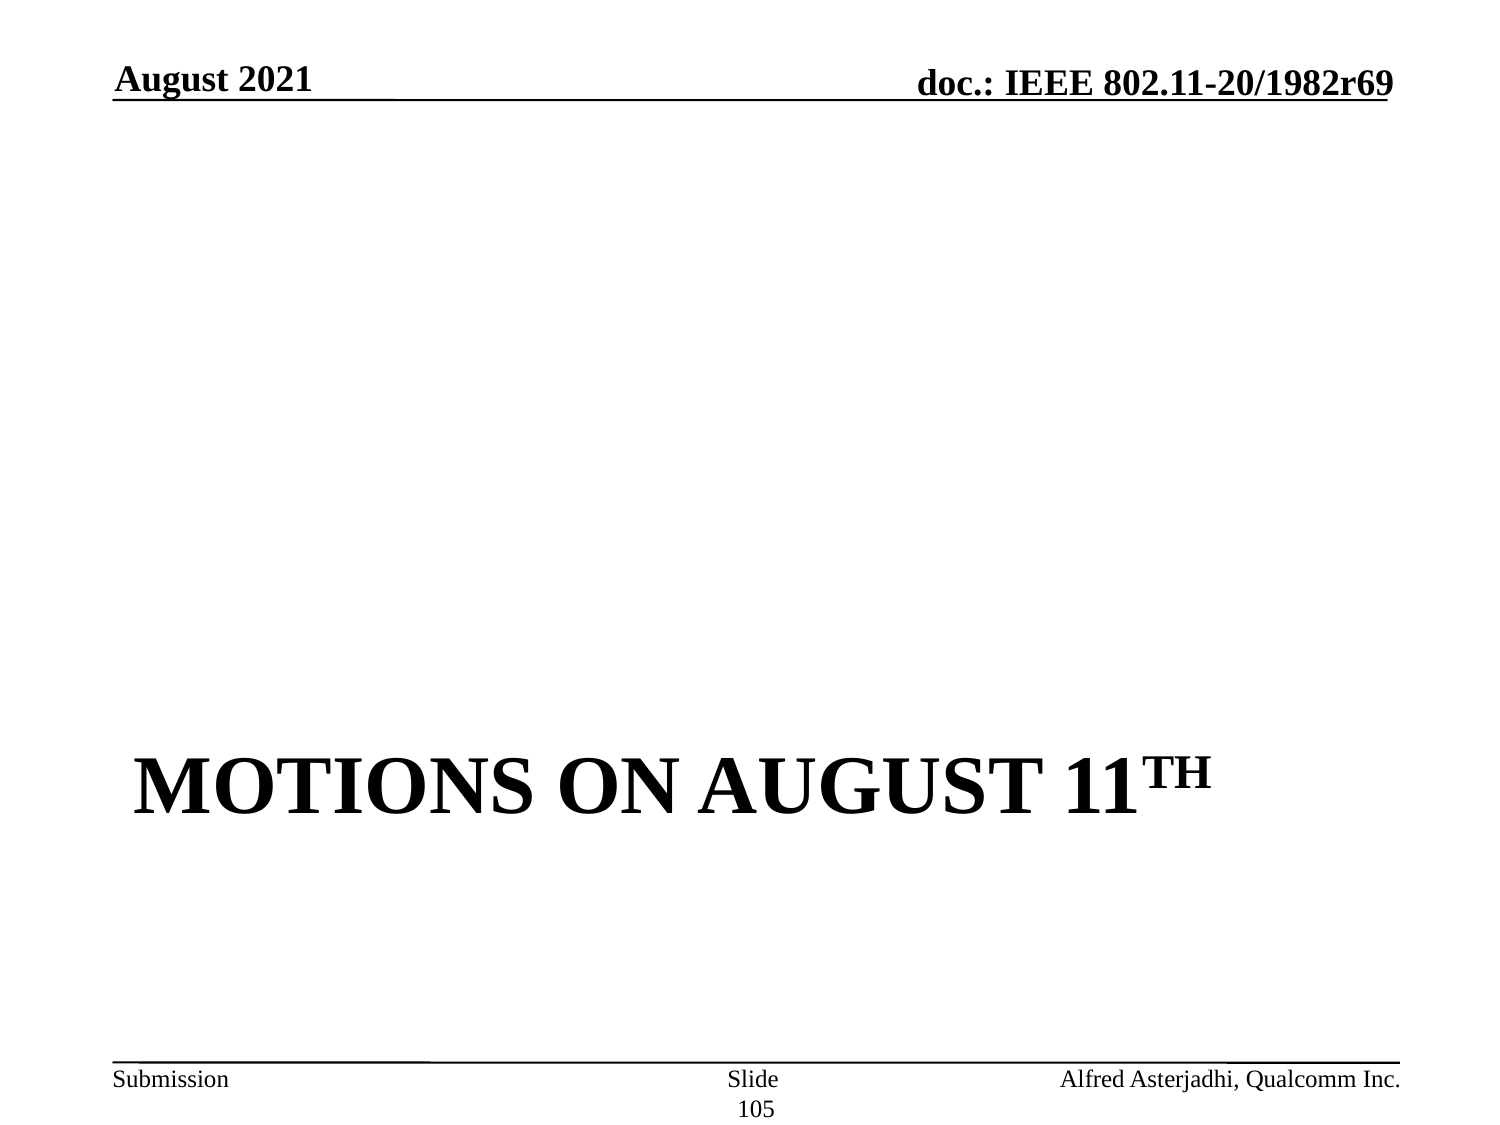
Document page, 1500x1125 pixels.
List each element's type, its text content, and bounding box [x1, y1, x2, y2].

title Motions on August 11th [118, 722, 1394, 947]
slide_number Slide 105 [712, 1061, 800, 1123]
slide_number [114, 54, 423, 100]
footer Alfred Asterjadhi, Qualcomm Inc. [878, 1061, 1402, 1093]
